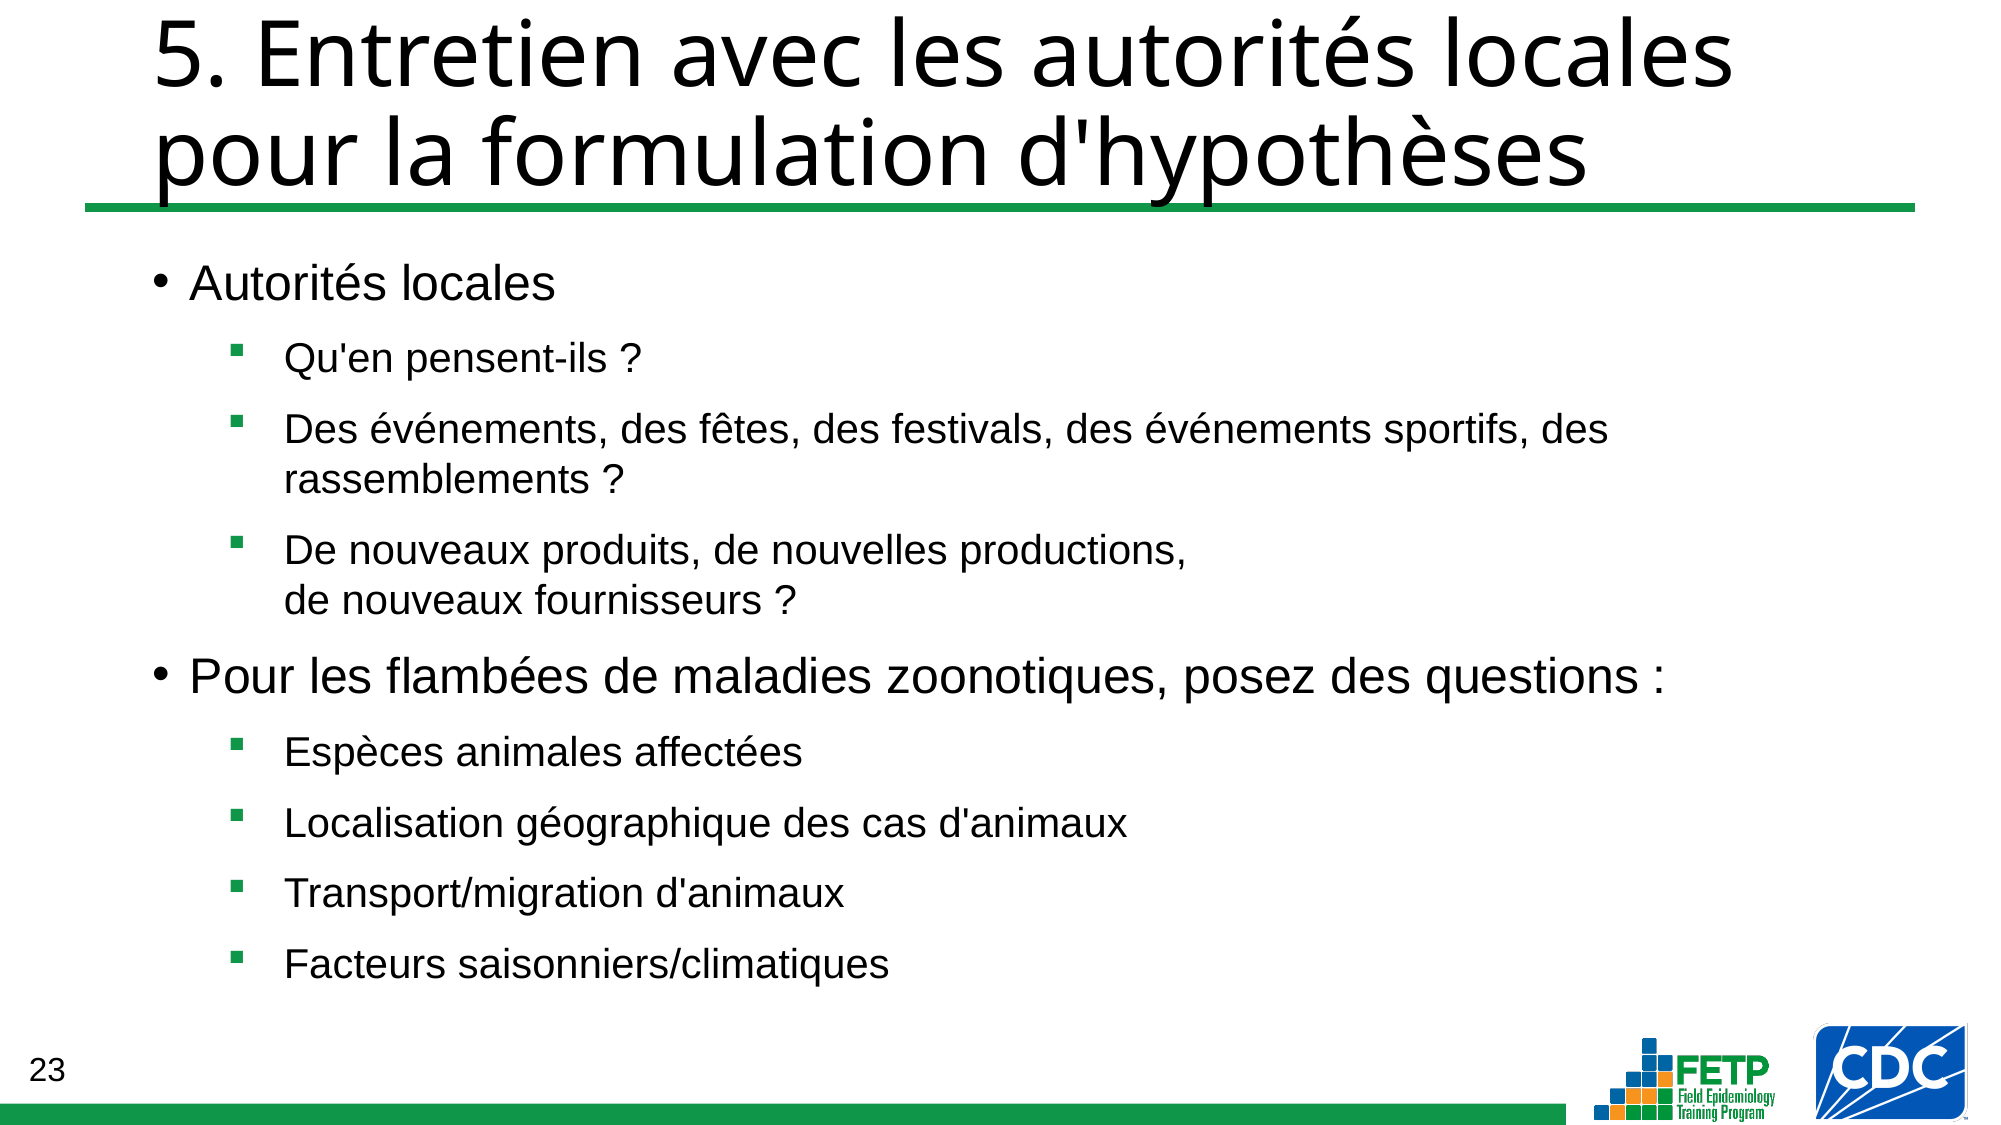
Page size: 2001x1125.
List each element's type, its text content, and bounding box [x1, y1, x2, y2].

list Autorités locales Qu'en pensent-ils ? Des événements, des fêtes, des festivals, des événements sportifs, des rassemblements ? De nouveaux produits, de nouvelles productions, de nouveaux fournisseurs ? Pour les flambées de maladies zoonotiques, posez des questions : Espèces animales affectées Localisation géographique des cas d'animaux Transport/migration d'animaux Facteurs saisonniers/climatiques [137, 242, 1863, 1004]
picture [1813, 1023, 1968, 1122]
picture [1594, 1038, 1775, 1122]
title 5. Entretien avec les autorités locales pour la formulation d'hypothèses [137, 0, 1863, 207]
